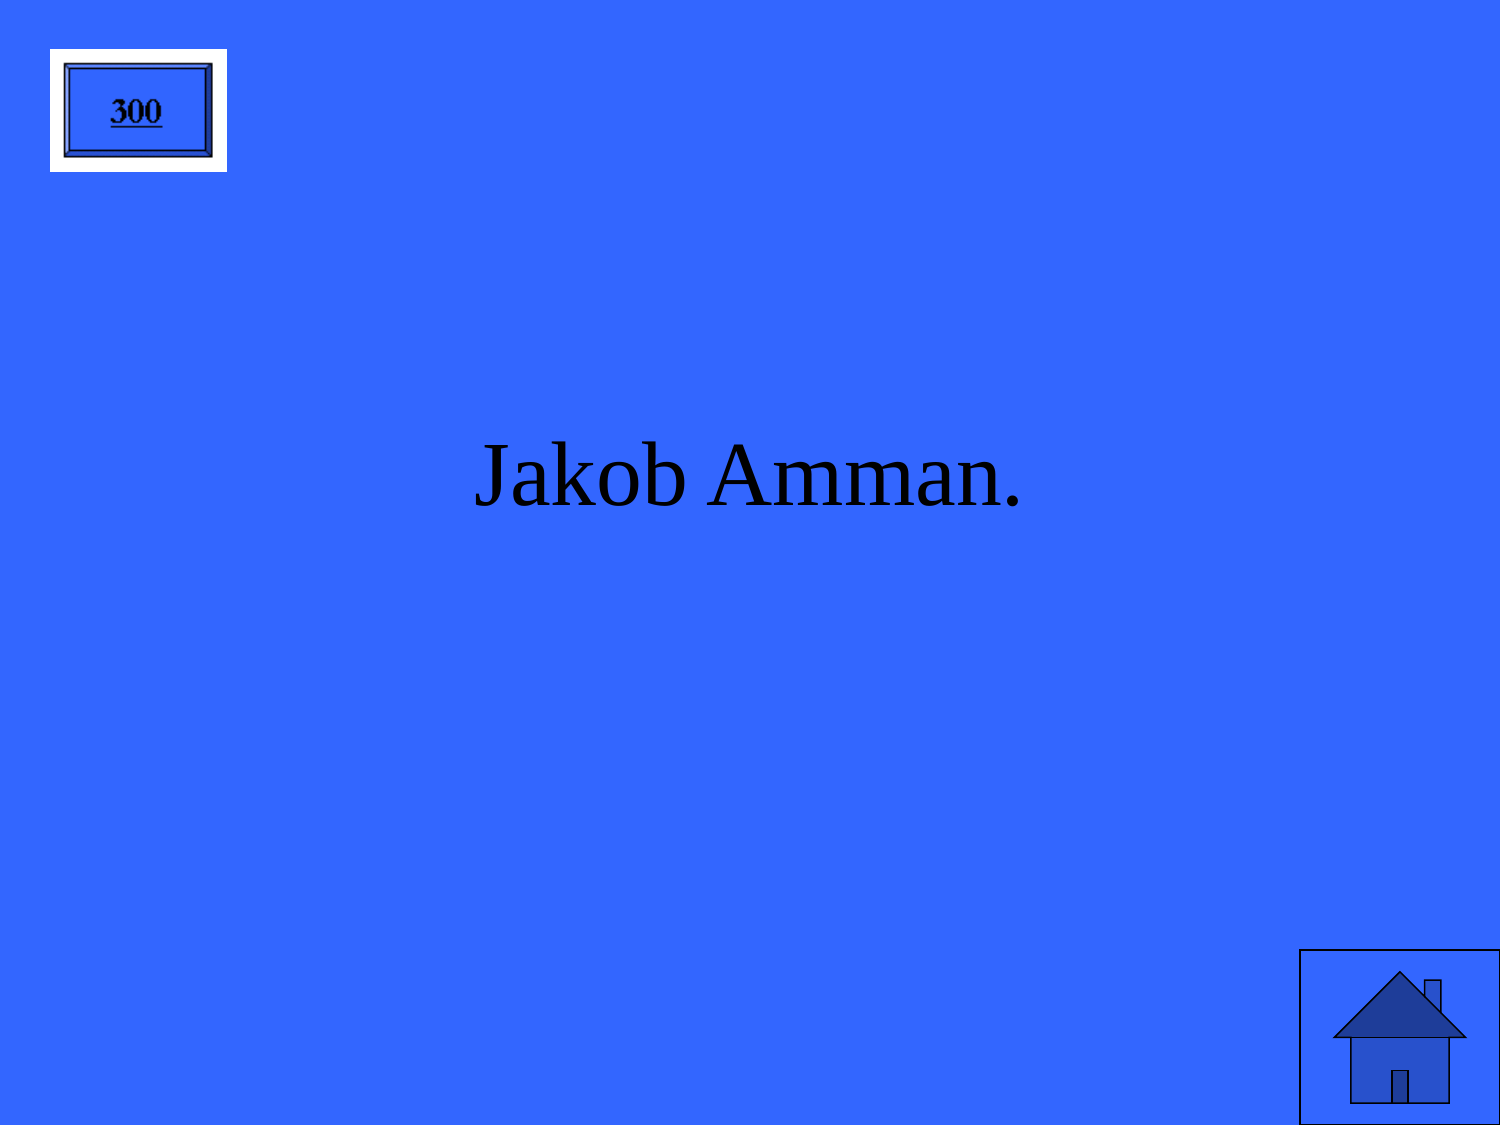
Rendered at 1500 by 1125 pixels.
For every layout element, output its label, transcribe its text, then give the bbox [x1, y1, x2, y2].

title Jakob Amman. [112, 375, 1388, 563]
picture [49, 49, 227, 173]
text_box [1299, 950, 1500, 1125]
